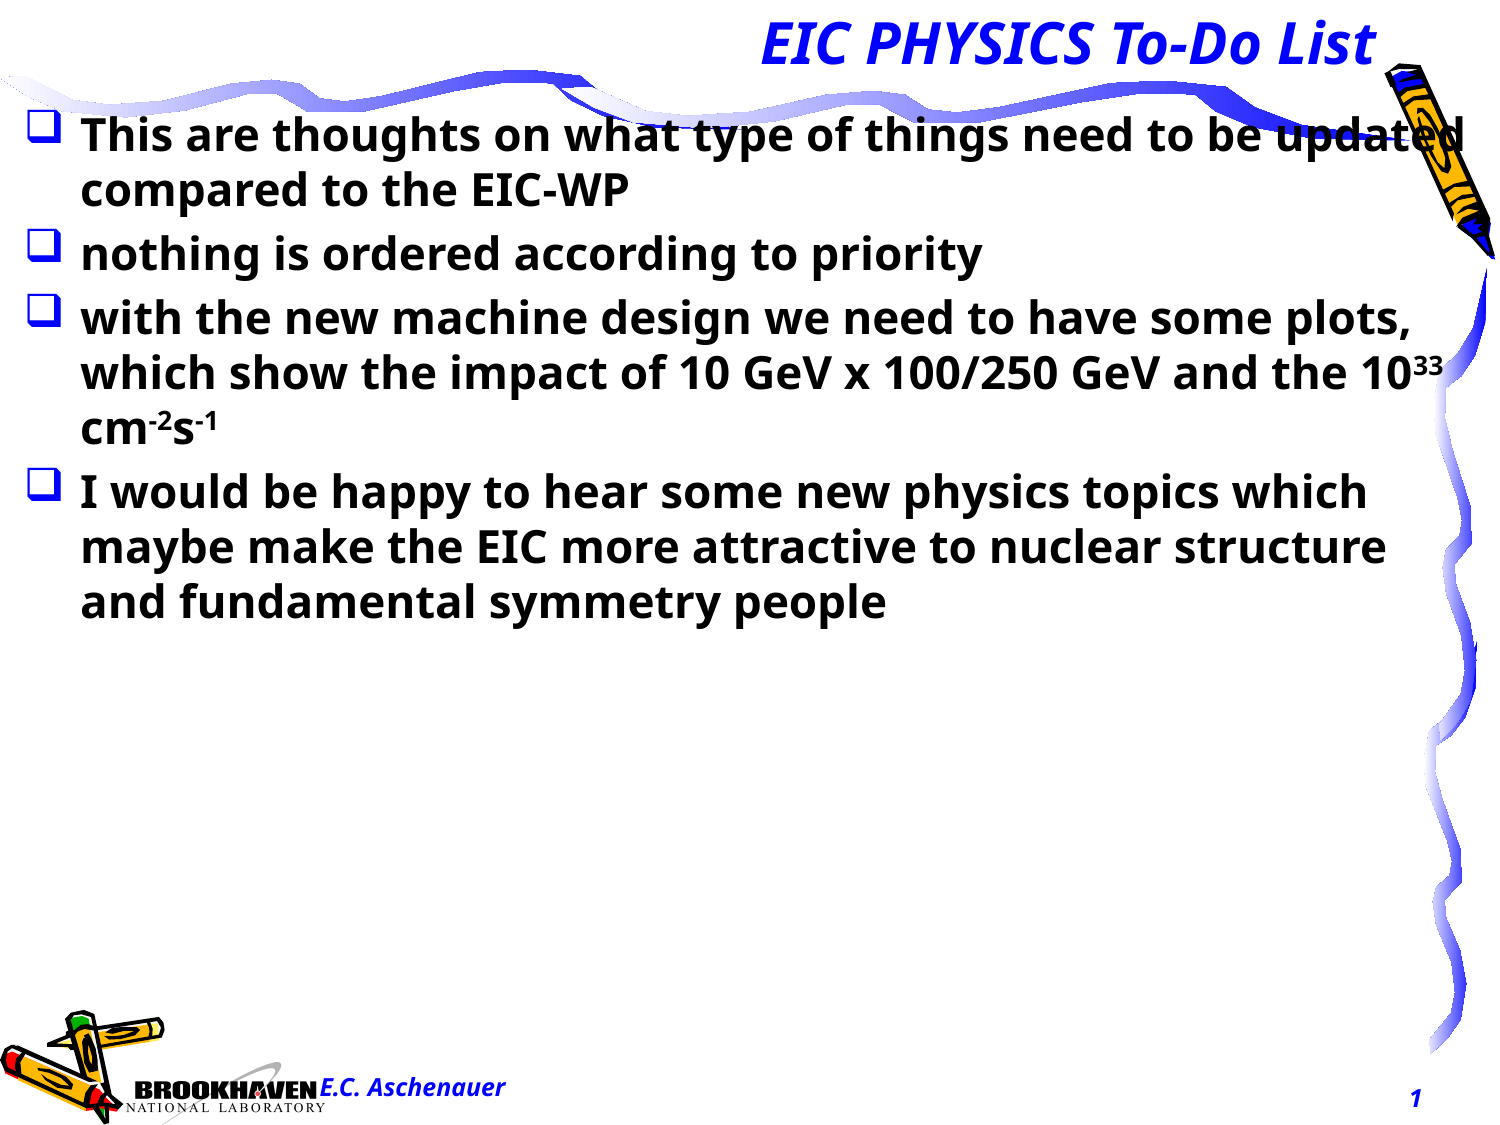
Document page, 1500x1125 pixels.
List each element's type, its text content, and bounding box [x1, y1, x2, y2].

title EIC PHYSICS To-Do List [3, 3, 1392, 84]
slide_number E.C. Aschenauer [284, 1063, 522, 1108]
slide_number 1 [1349, 1074, 1438, 1117]
list This are thoughts on what type of things need to be updated compared to the EIC-WP nothing is ordered according to priority with the new machine design we need to have some plots, which show the impact of 10 GeV x 100/250 GeV and the 1033 cm-2s-1 I would be happy to hear some new physics topics which maybe make the EIC more attractive to nuclear structure and fundamental symmetry people [8, 97, 1490, 1069]
picture [126, 1069, 325, 1125]
